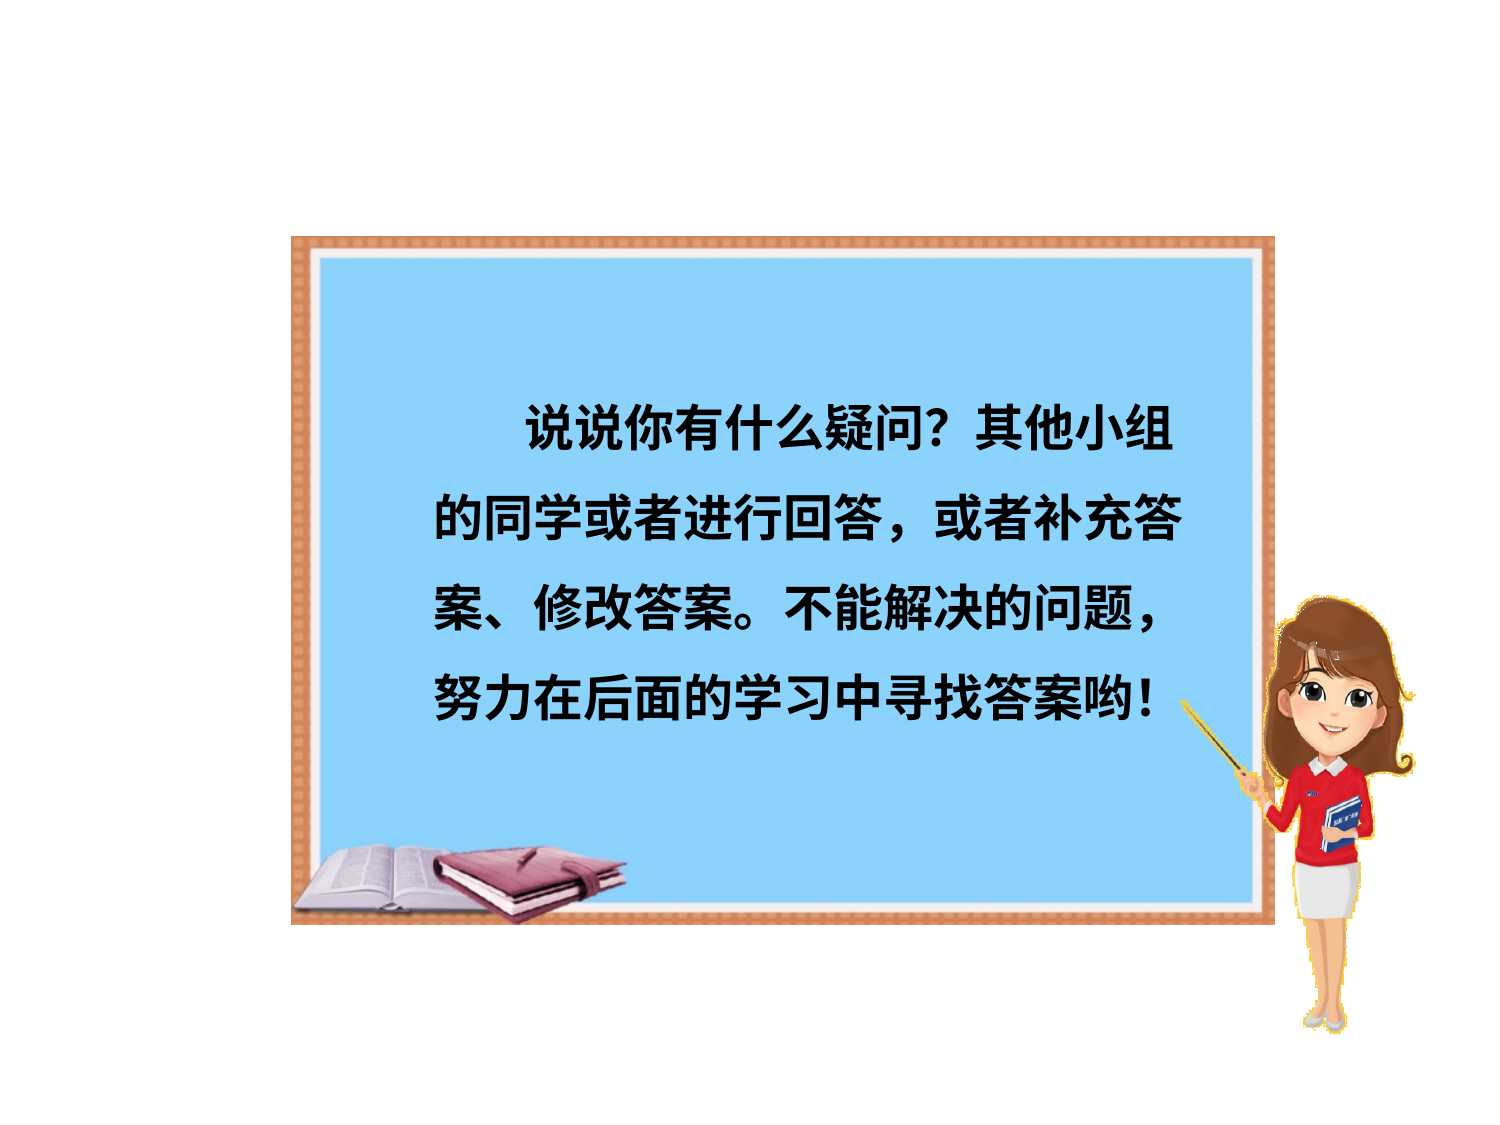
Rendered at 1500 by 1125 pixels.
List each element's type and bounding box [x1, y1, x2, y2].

picture [291, 236, 1443, 1048]
